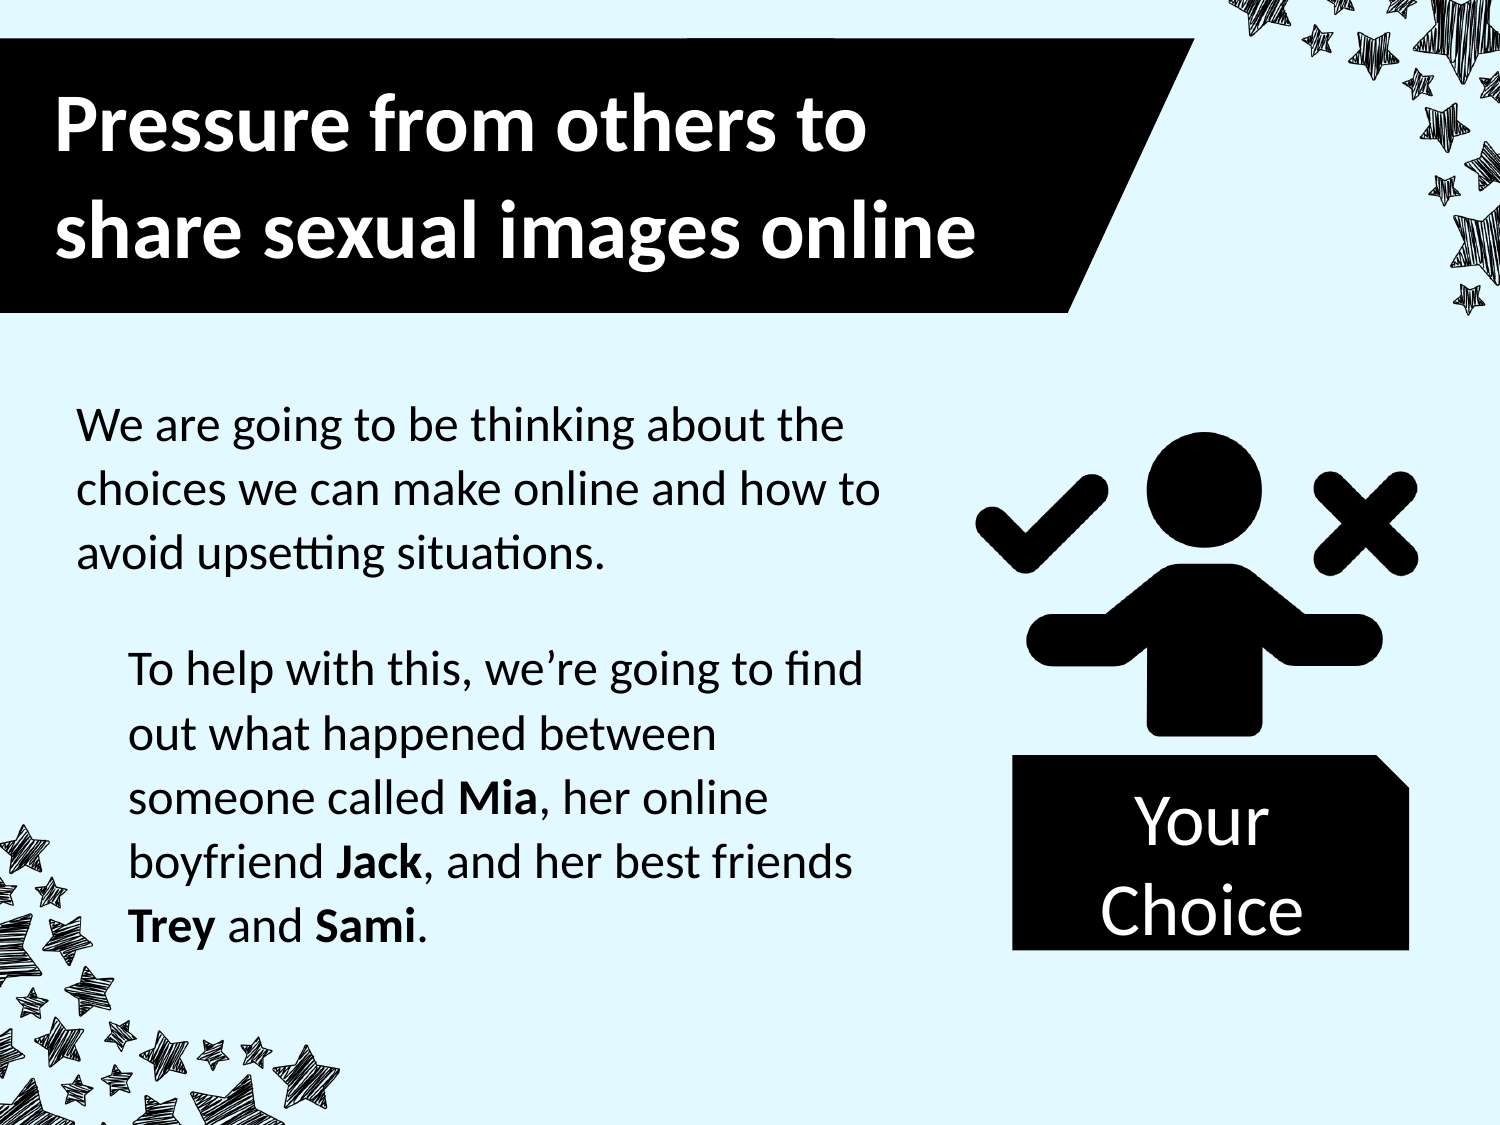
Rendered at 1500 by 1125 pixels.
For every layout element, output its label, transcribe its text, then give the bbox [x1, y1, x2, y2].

text_box We are going to be thinking about the choices we can make online and how to avoid upsetting situations. [61, 379, 898, 587]
picture [1228, 0, 1500, 356]
text_box To help with this, we’re going to find out what happened between someone called Mia, her online boyfriend Jack, and her best friends Trey and Sami. [113, 624, 927, 960]
picture [0, 824, 340, 1125]
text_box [0, 38, 1195, 313]
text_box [960, 420, 1439, 950]
